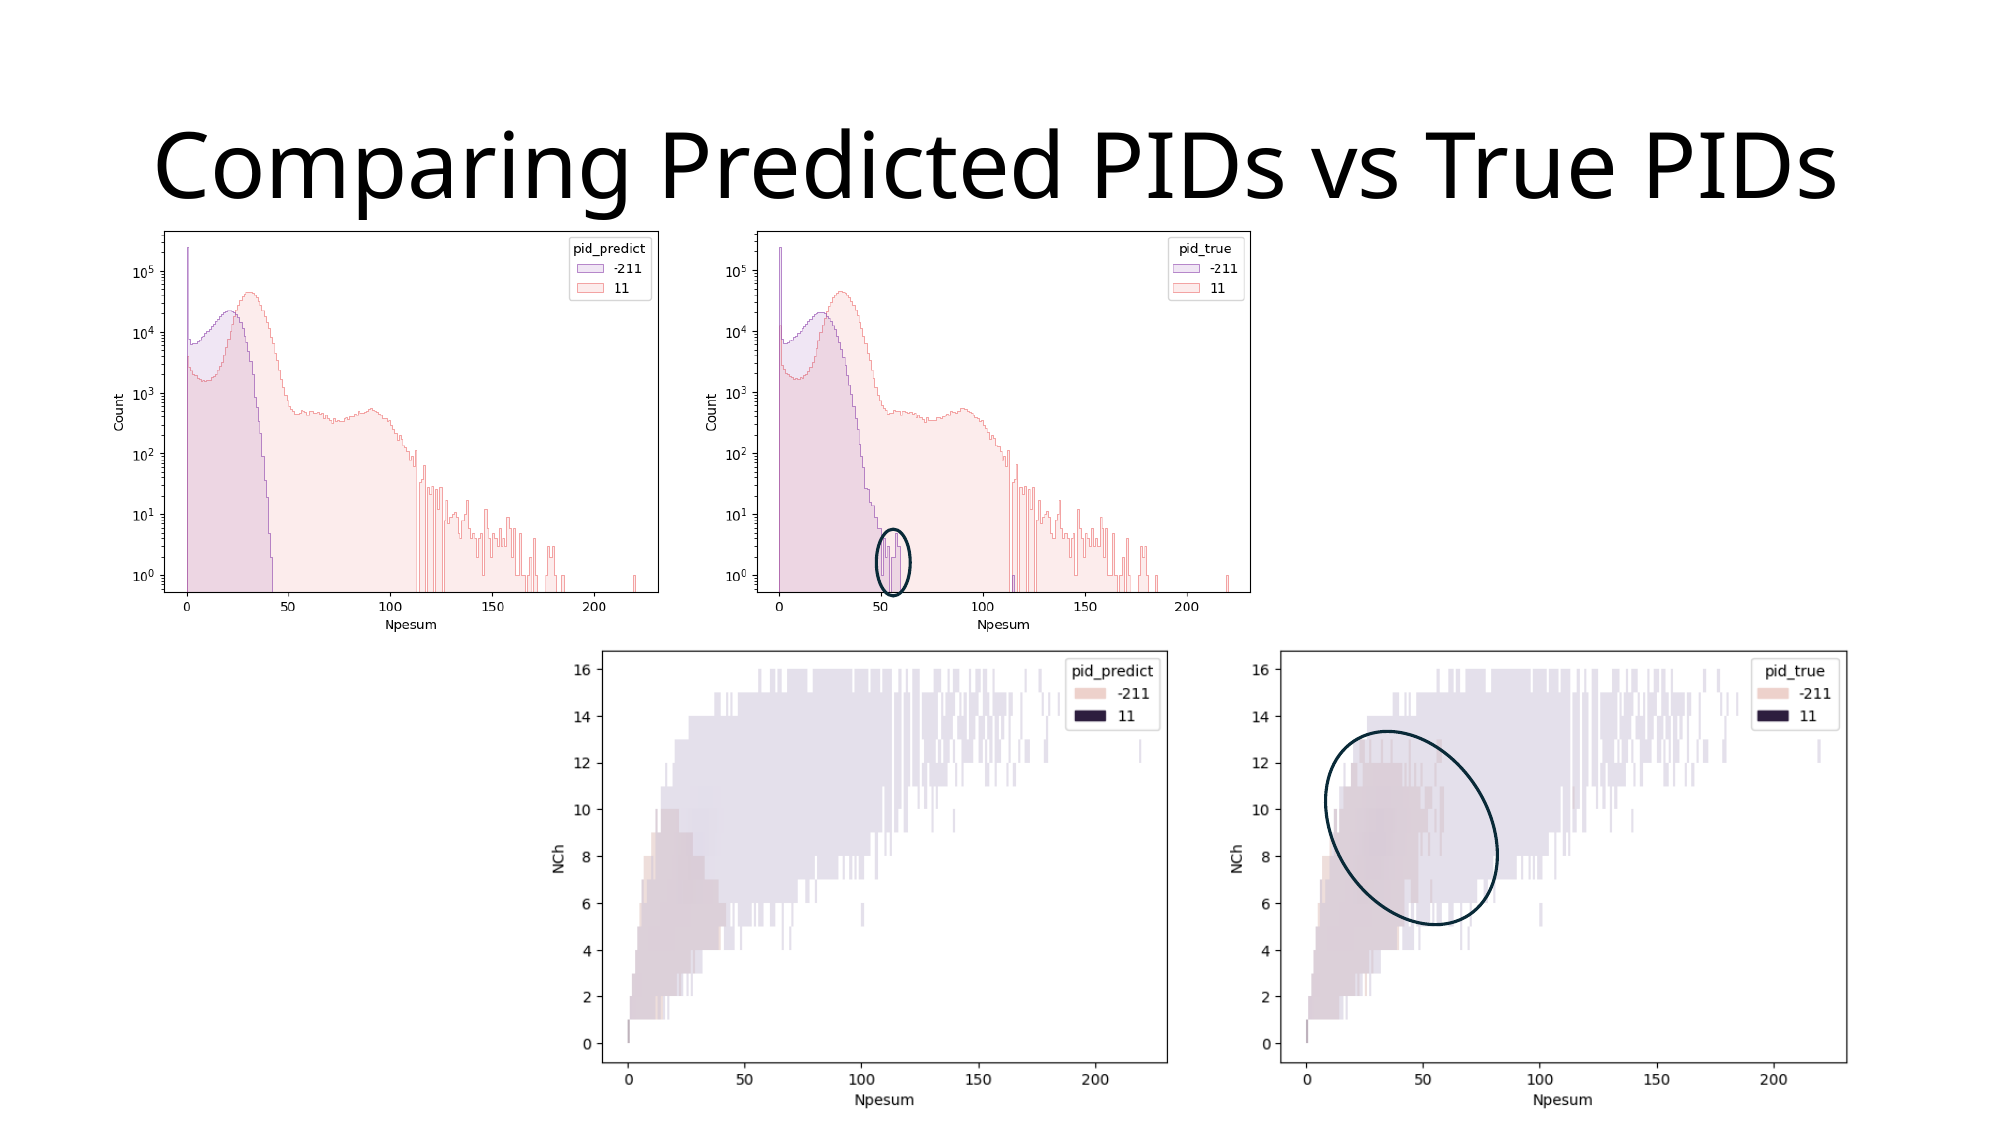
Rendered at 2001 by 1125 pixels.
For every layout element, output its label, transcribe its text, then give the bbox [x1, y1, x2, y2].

picture [103, 221, 1856, 1120]
title Comparing Predicted PIDs vs True PIDs [137, 59, 1863, 278]
